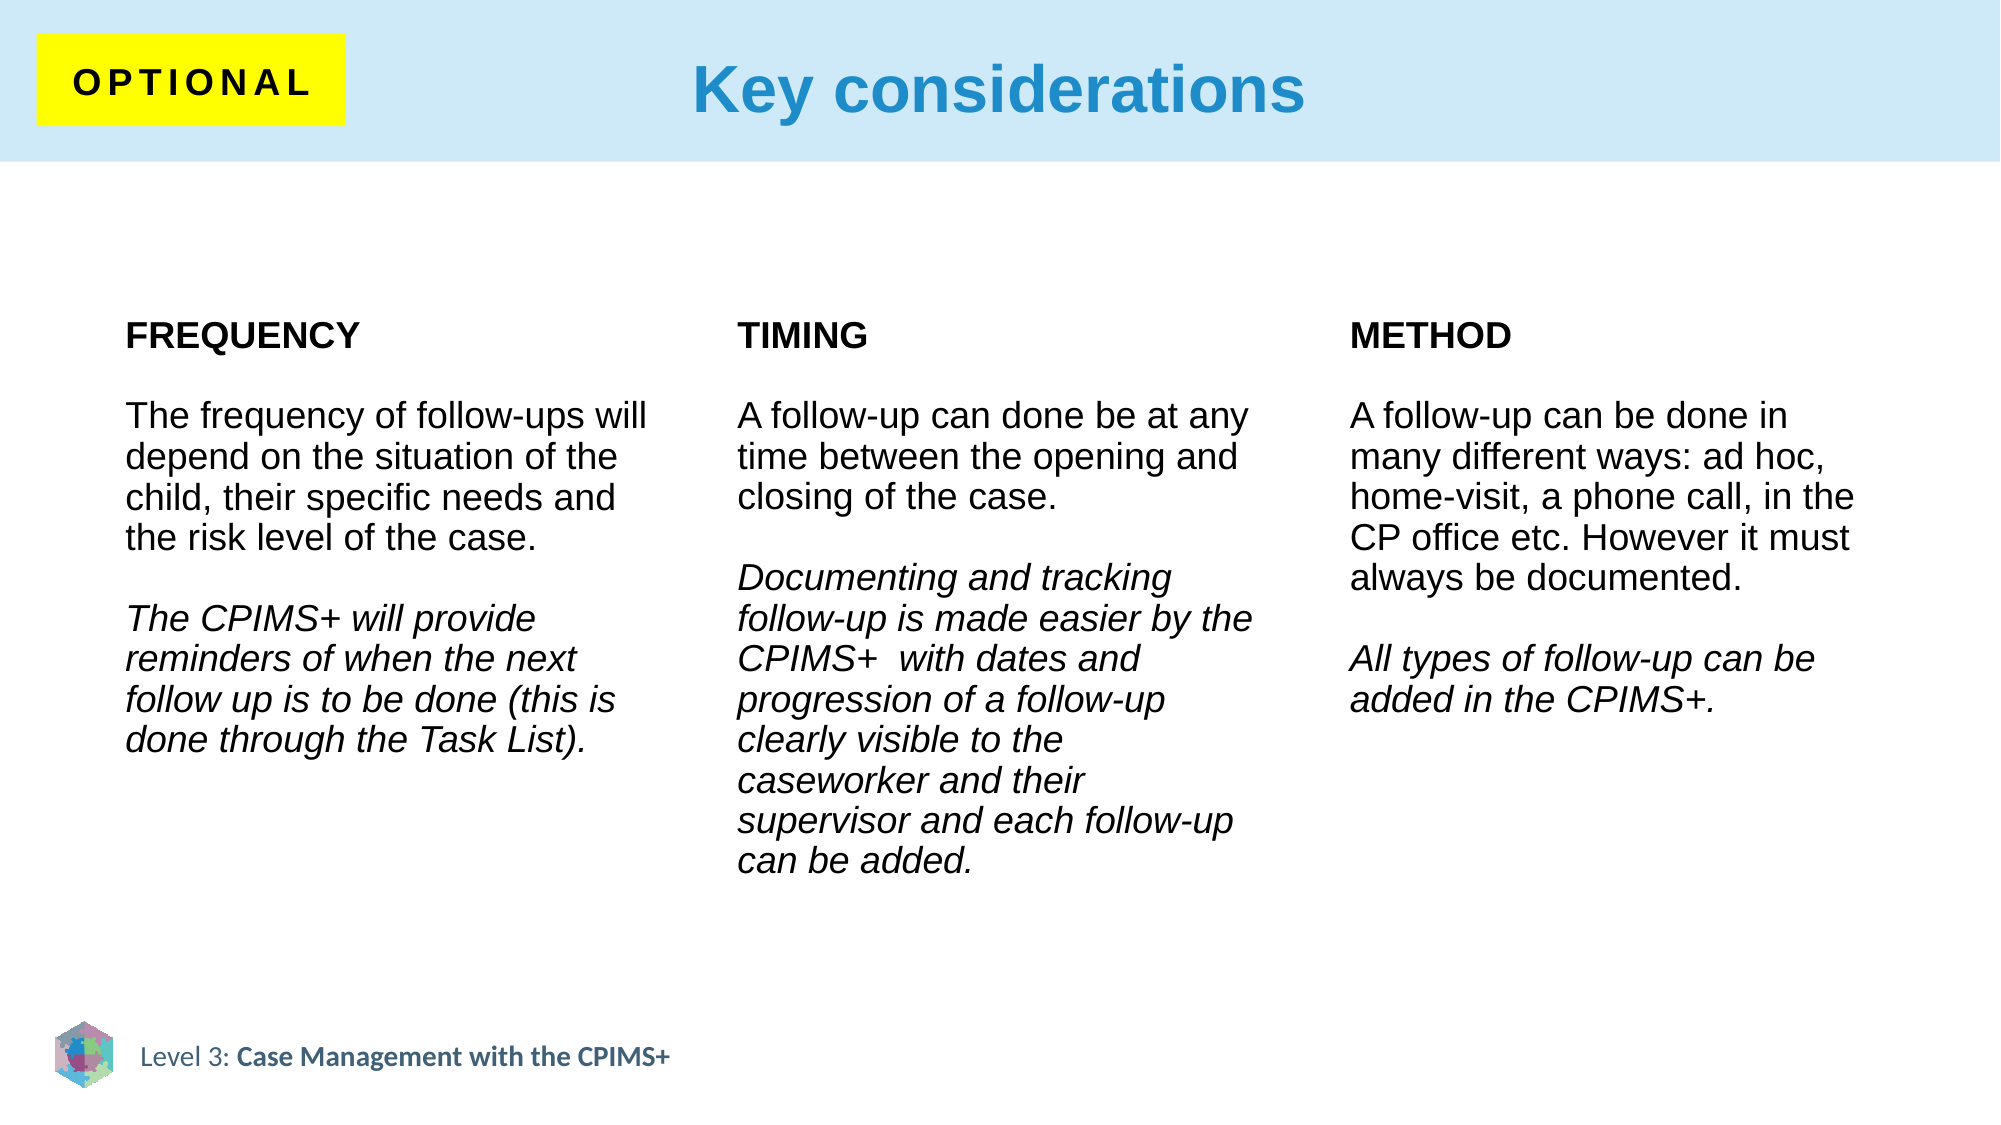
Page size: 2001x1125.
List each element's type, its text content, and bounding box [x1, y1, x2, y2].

text_box OPTIONAL [36, 33, 347, 127]
title Key considerations [137, 19, 1863, 163]
picture [55, 1021, 113, 1088]
text_box FREQUENCY The frequency of follow-ups will depend on the situation of the child, their specific needs and the risk level of the case. The CPIMS+ will provide reminders of when the next follow up is to be done (this is done through the Task List). [110, 308, 665, 769]
text_box METHOD A follow-up can be done in many different ways: ad hoc, home-visit, a phone call, in the CP office etc. However it must always be documented. All types of follow-up can be added in the CPIMS+. [1335, 308, 1890, 728]
text_box TIMING A follow-up can done be at any time between the opening and closing of the case. Documenting and tracking follow-up is made easier by the CPIMS+ with dates and progression of a follow-up clearly visible to the caseworker and their supervisor and each follow-up can be added. [722, 308, 1277, 890]
